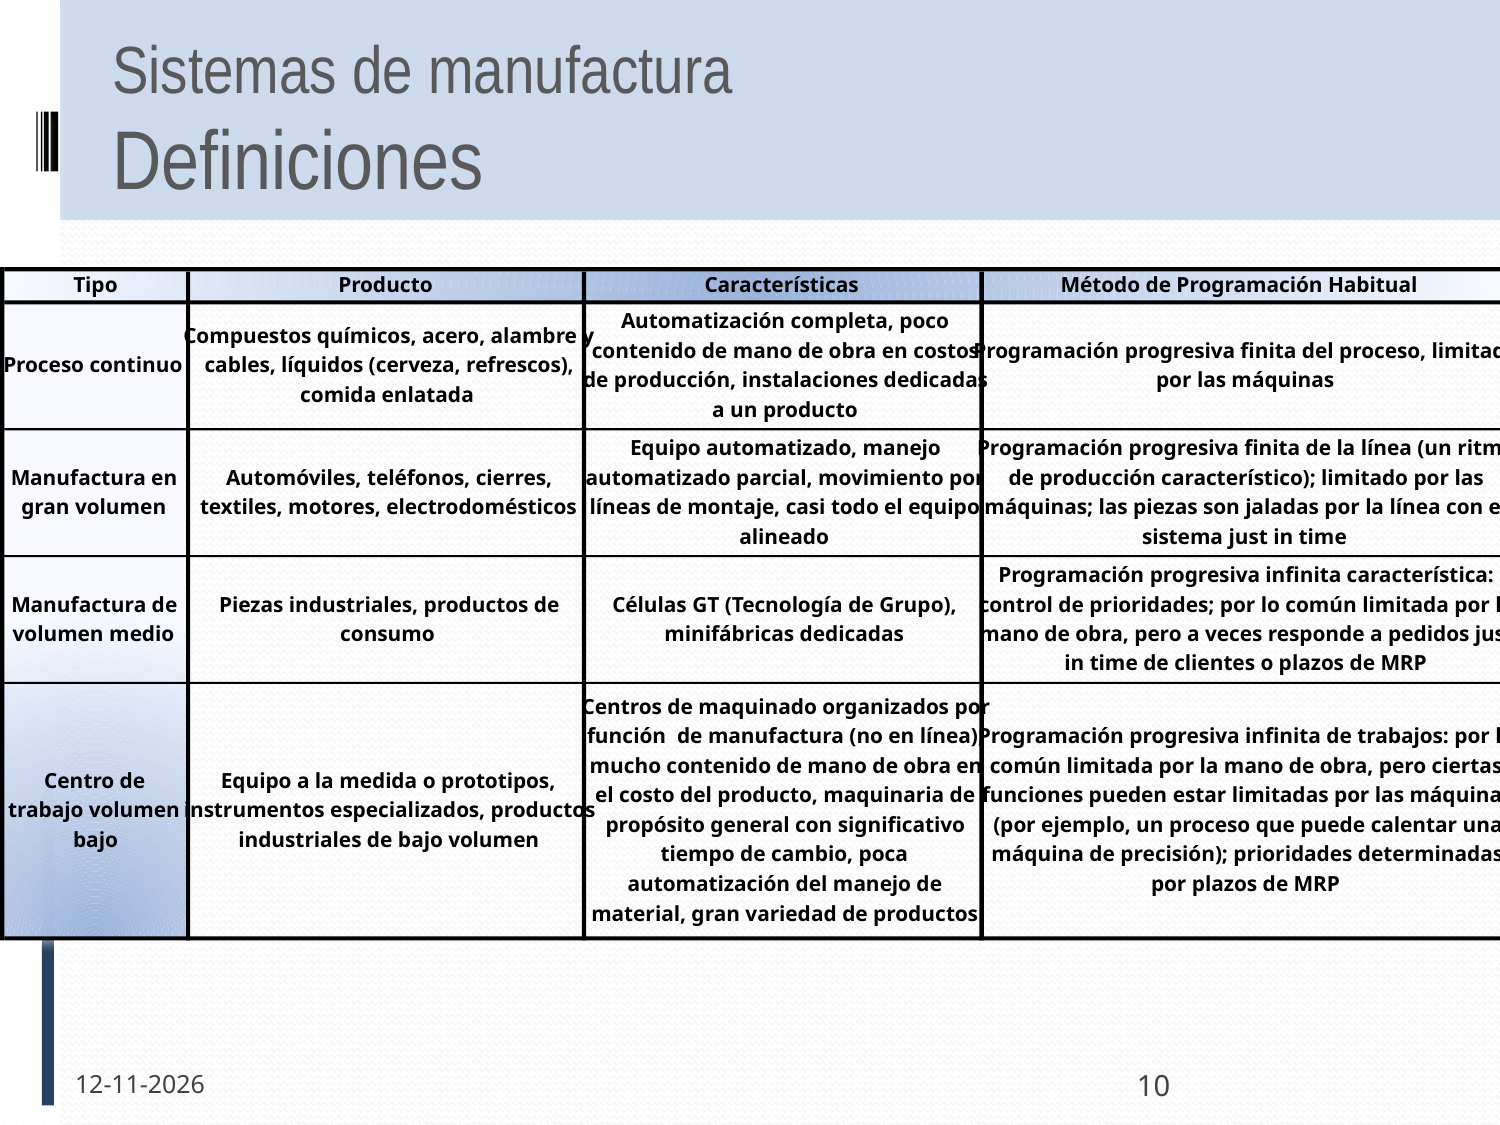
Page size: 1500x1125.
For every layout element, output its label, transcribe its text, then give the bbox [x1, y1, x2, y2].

title Sistemas de manufactura Definiciones [111, 18, 1436, 207]
slide_number 10 [1045, 1046, 1171, 1107]
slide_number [75, 1042, 243, 1103]
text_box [0, 266, 1500, 941]
